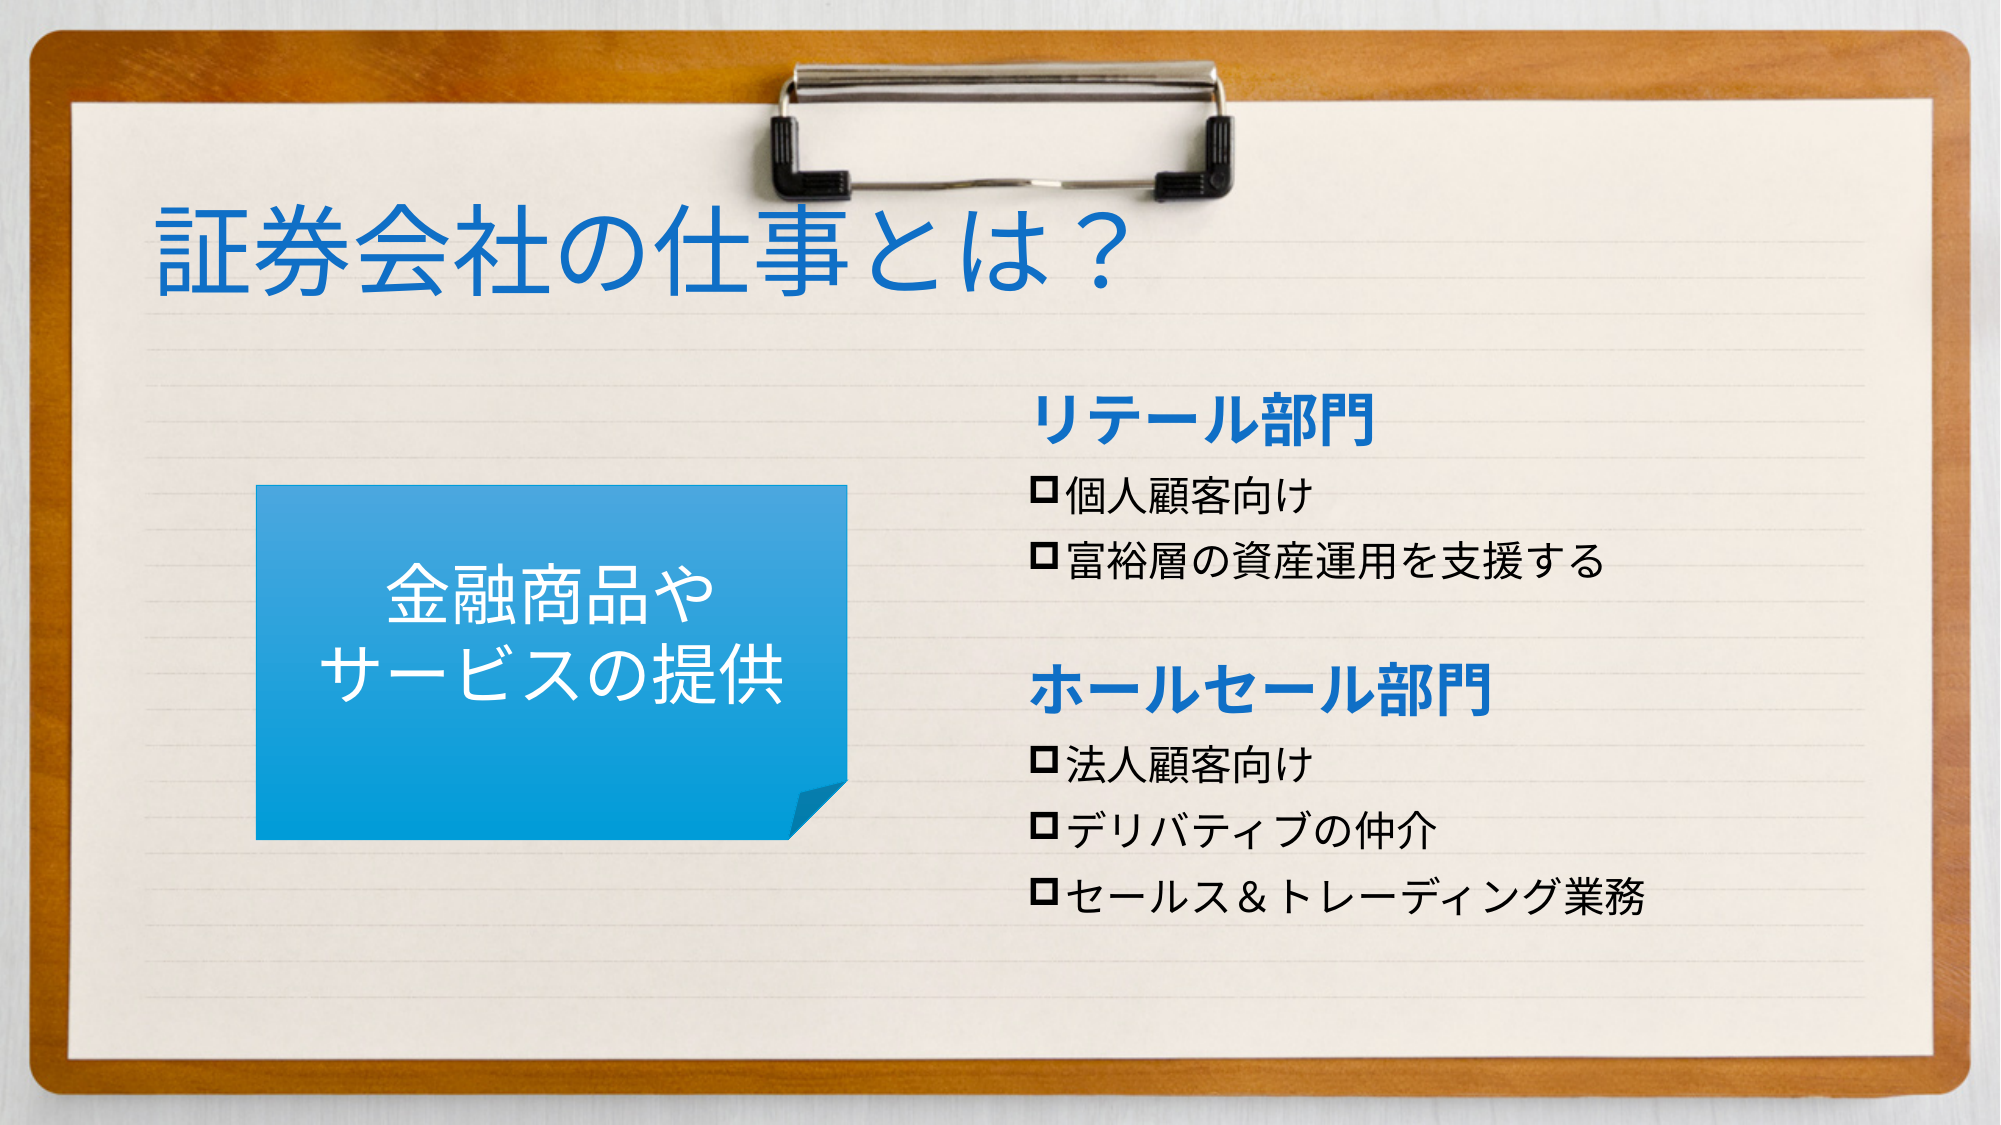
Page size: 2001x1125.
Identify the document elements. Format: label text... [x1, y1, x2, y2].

text_box 金融商品や サービスの提供 [255, 484, 849, 841]
title 証券会社の仕事とは？ [137, 147, 1863, 366]
picture [0, 0, 2001, 1125]
list リテール部門 個人顧客向け 富裕層の資産運用を支援する ホールセール部門 法人顧客向け デリバティブの仲介 セールス＆トレーディング業務 [1012, 383, 1863, 1098]
